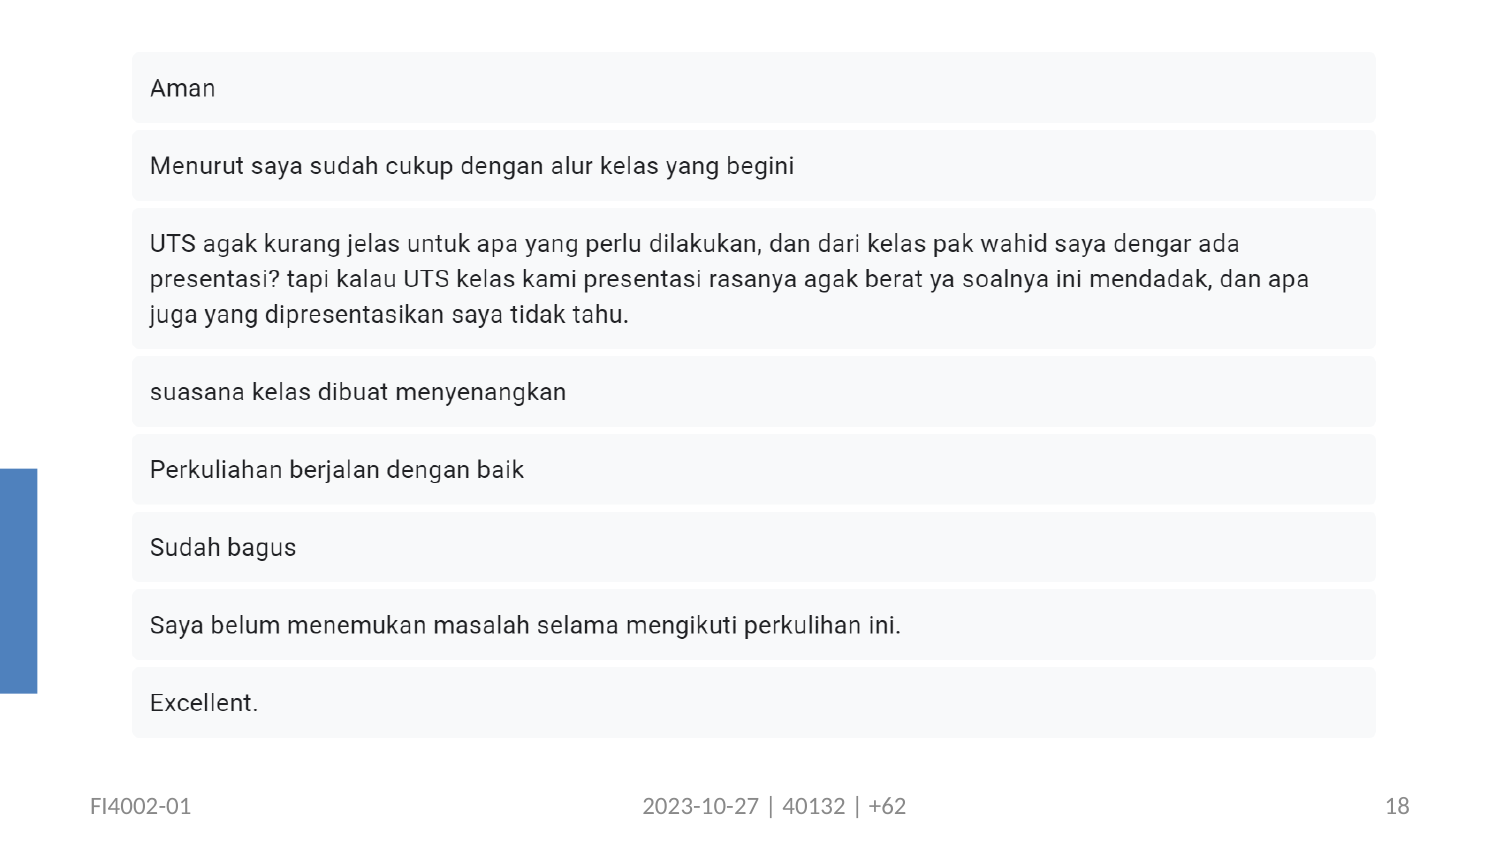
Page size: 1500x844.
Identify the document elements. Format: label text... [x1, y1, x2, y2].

slide_number 18 [1074, 782, 1425, 827]
picture [120, 46, 1397, 748]
slide_number FI4002-01 [75, 782, 525, 827]
footer 2023-10-27 | 40132 | +62 [600, 782, 950, 827]
